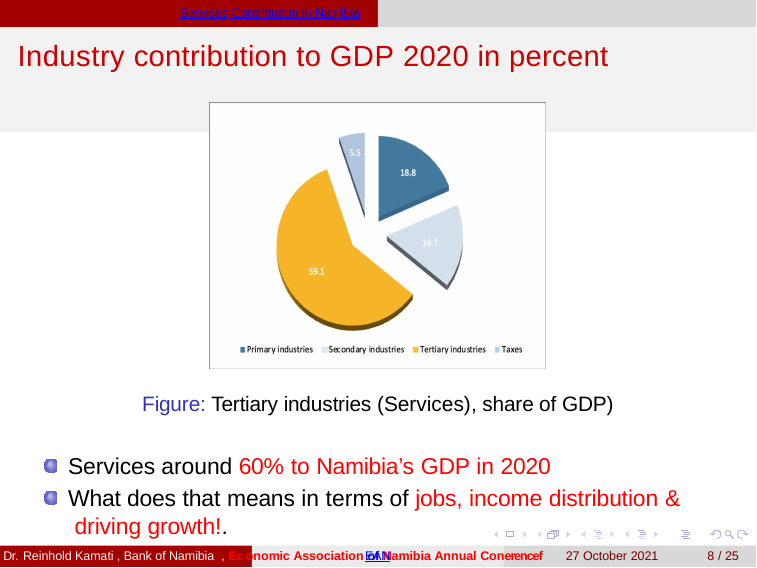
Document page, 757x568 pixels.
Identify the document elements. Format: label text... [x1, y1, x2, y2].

text_box [377, 0, 756, 27]
picture [43, 491, 58, 505]
picture [209, 102, 546, 369]
text_box Services Contribution in Namibia [178, 2, 364, 20]
title Industry contribution to GDP 2020 in percent [0, 27, 756, 133]
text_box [0, 545, 757, 568]
text_box Figure: Tertiary industries (Services), share of GDP) Services around 60% to Namibia’s GDP in 2020 What does that means in terms of jobs, income distribution & driving growth!. [66, 388, 682, 539]
picture [43, 459, 58, 473]
